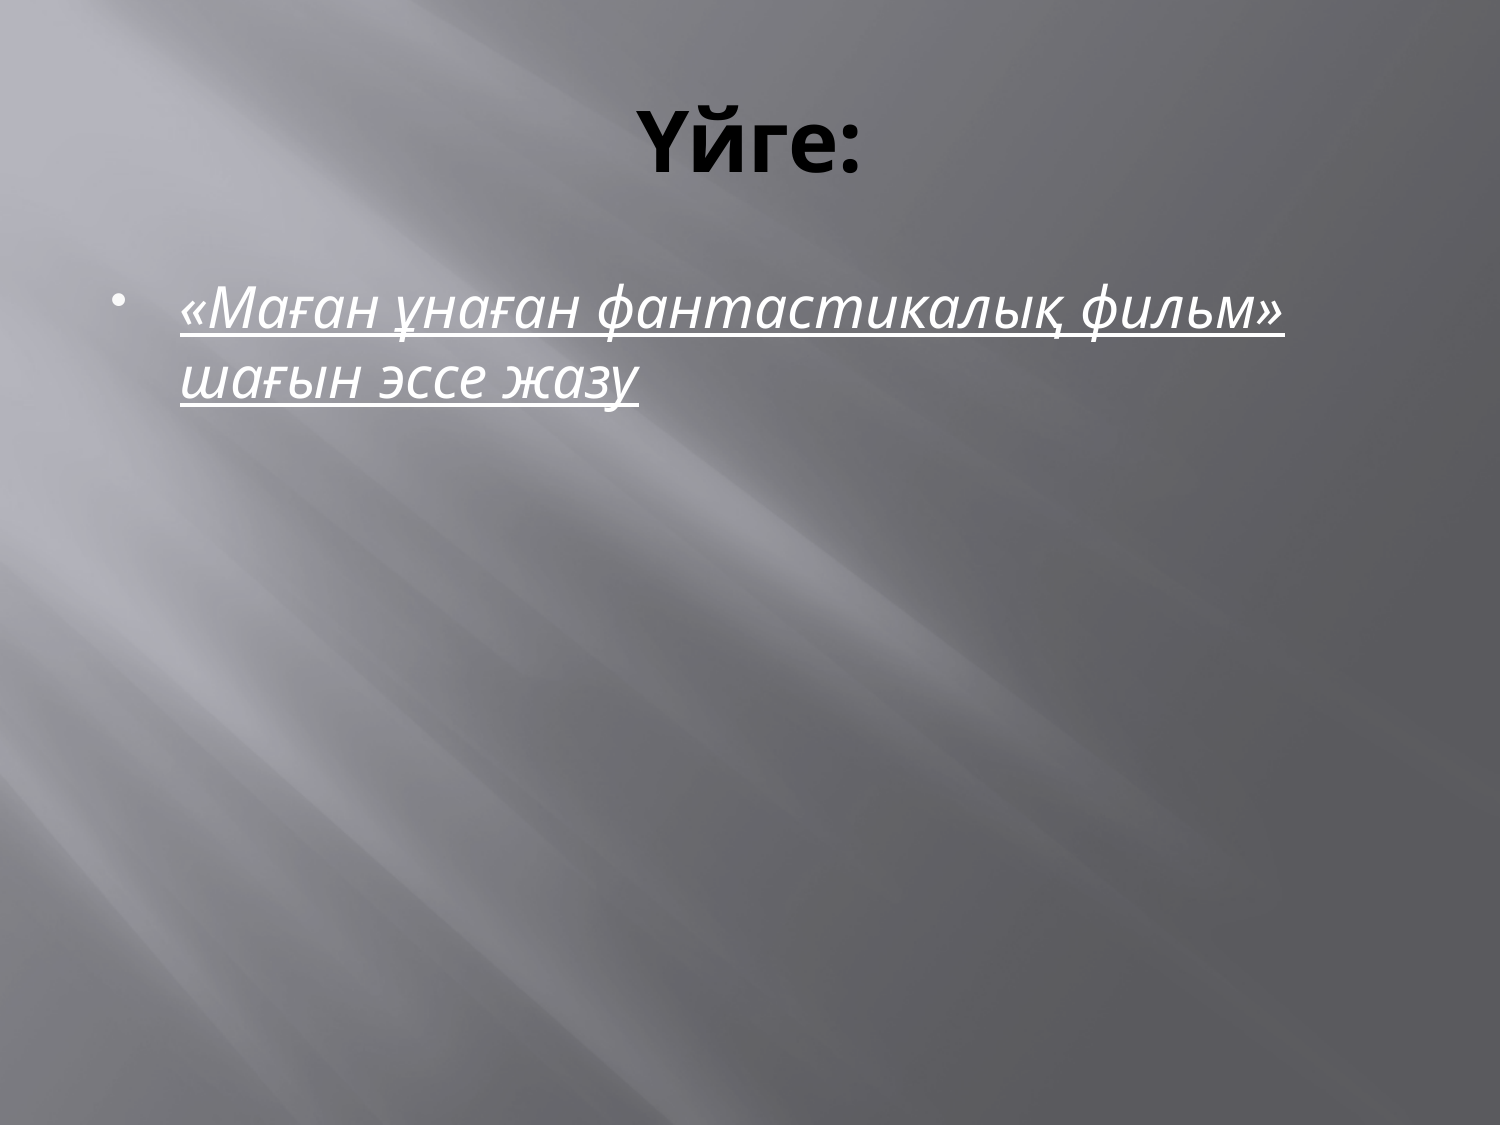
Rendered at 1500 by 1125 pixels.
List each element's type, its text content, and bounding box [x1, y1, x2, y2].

title Үйге: [75, 45, 1425, 233]
list «Маған ұнаған фантастикалық фильм» шағын эссе жазу [74, 262, 1426, 1036]
